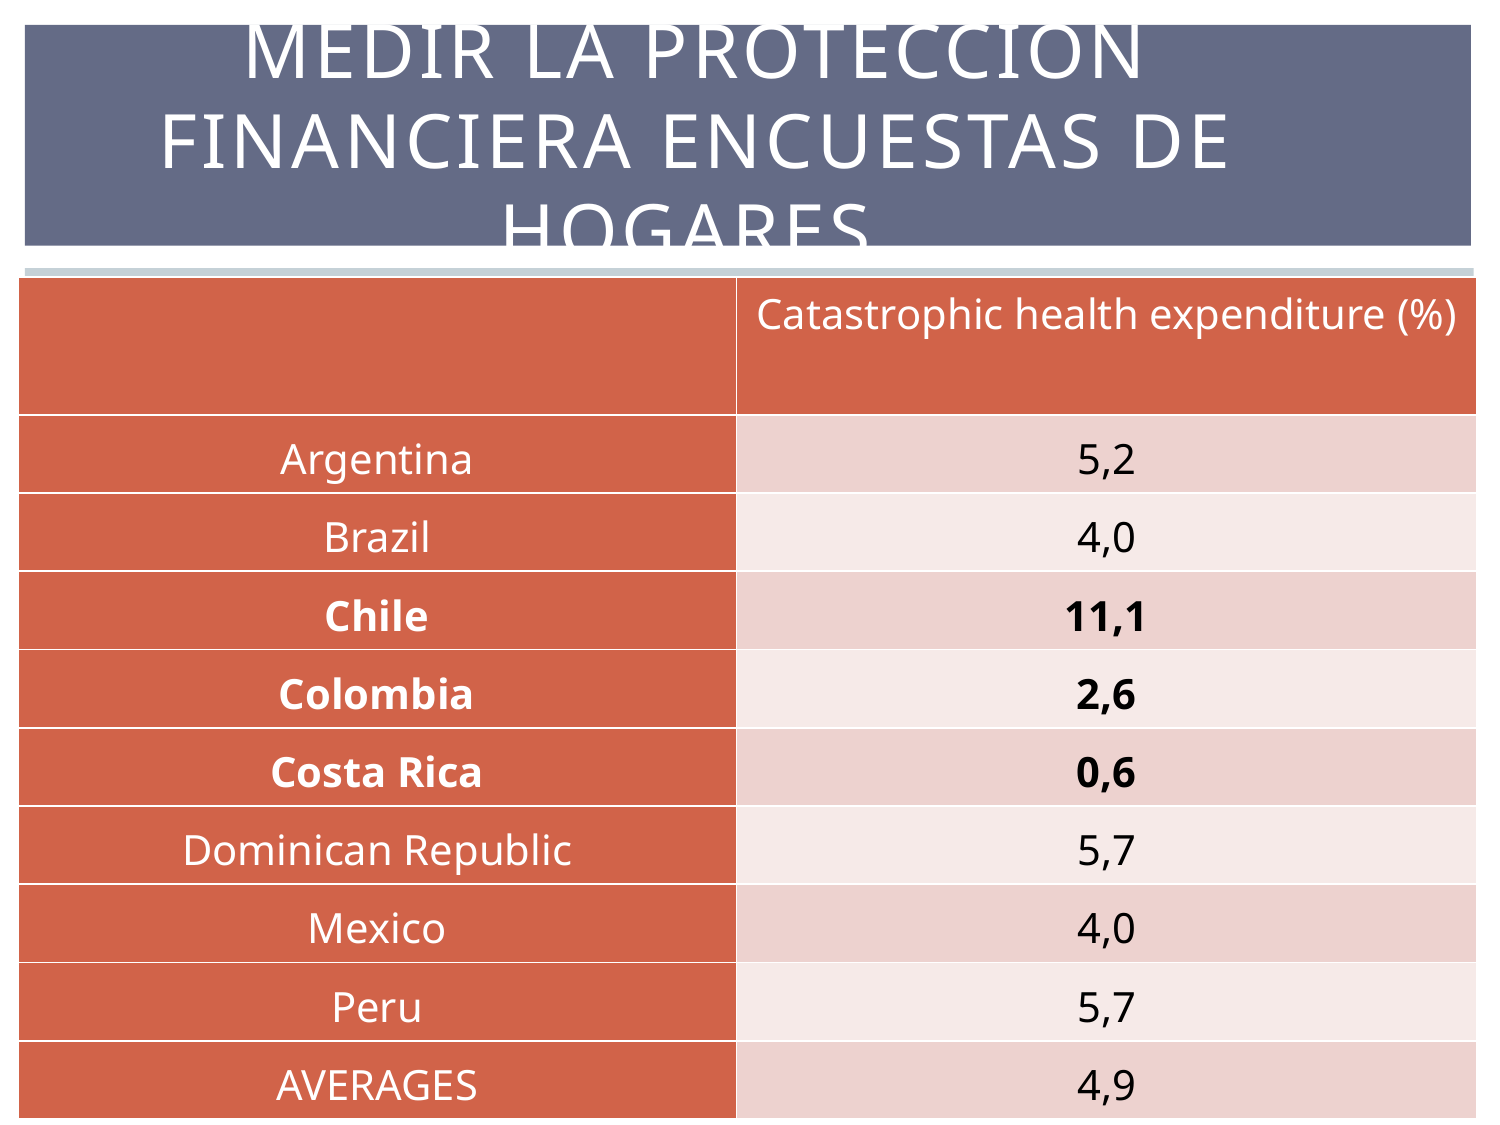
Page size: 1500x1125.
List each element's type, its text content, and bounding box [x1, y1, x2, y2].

table_header Catastrophic health expenditure (%) [737, 278, 1476, 414]
table_cell 5,7 [737, 807, 1476, 883]
table_cell 4,0 [737, 494, 1476, 570]
table_cell 2,6 [737, 650, 1476, 727]
table_cell 11,1 [737, 572, 1476, 649]
table_cell 5,7 [737, 963, 1476, 1040]
table_cell 4,9 [737, 1042, 1476, 1118]
table_cell Mexico [19, 885, 736, 962]
table_cell Costa Rica [19, 729, 736, 805]
table_header [19, 278, 736, 414]
table_cell Argentina [19, 416, 736, 492]
table_cell Dominican Republic [19, 807, 736, 883]
table_cell Brazil [19, 494, 736, 570]
table_cell 0,6 [737, 729, 1476, 805]
table_cell Peru [19, 963, 736, 1040]
table_cell Colombia [19, 650, 736, 727]
table_cell 4,0 [737, 885, 1476, 962]
table_cell Chile [19, 572, 736, 649]
title Medir la protección financiera encuestas de hogares [17, 45, 1377, 233]
table_cell 5,2 [737, 416, 1476, 492]
table_cell AVERAGES [19, 1042, 736, 1118]
